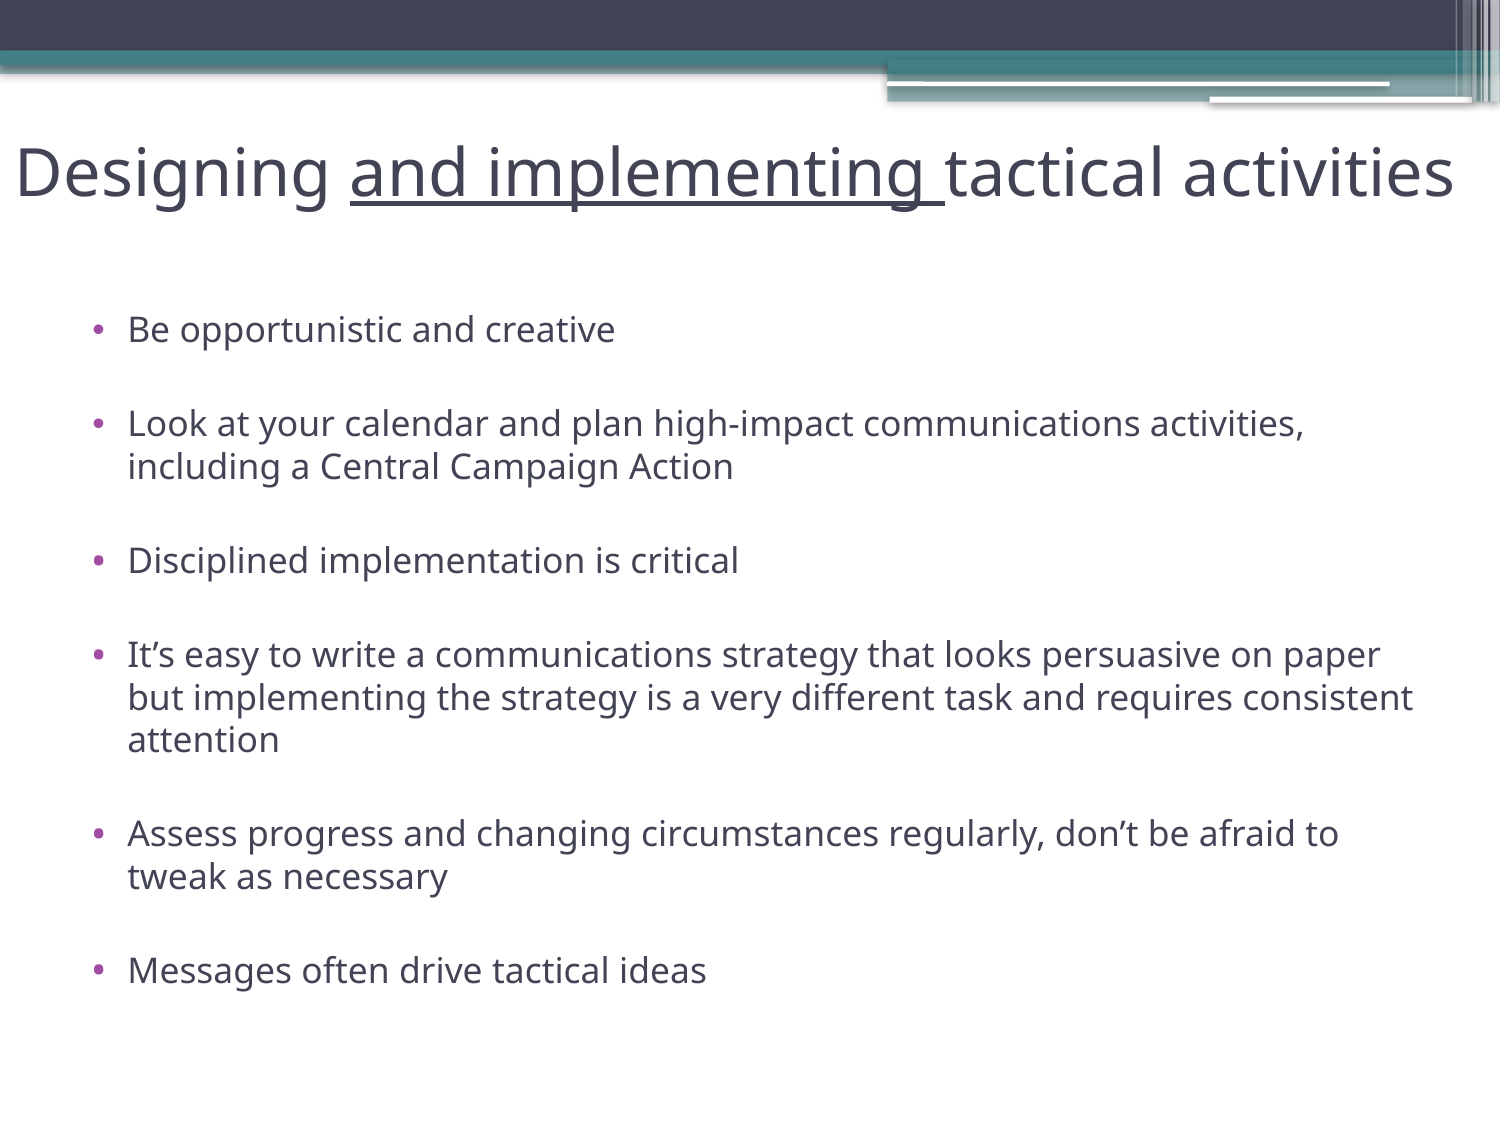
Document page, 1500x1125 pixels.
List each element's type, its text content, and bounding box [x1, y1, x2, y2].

list Be opportunistic and creative Look at your calendar and plan high-impact communications activities, including a Central Campaign Action Disciplined implementation is critical It’s easy to write a communications strategy that looks persuasive on paper but implementing the strategy is a very different task and requires consistent attention Assess progress and changing circumstances regularly, don’t be afraid to tweak as necessary Messages often drive tactical ideas [62, 299, 1438, 1000]
title Designing and implementing tactical activities [0, 81, 1475, 257]
